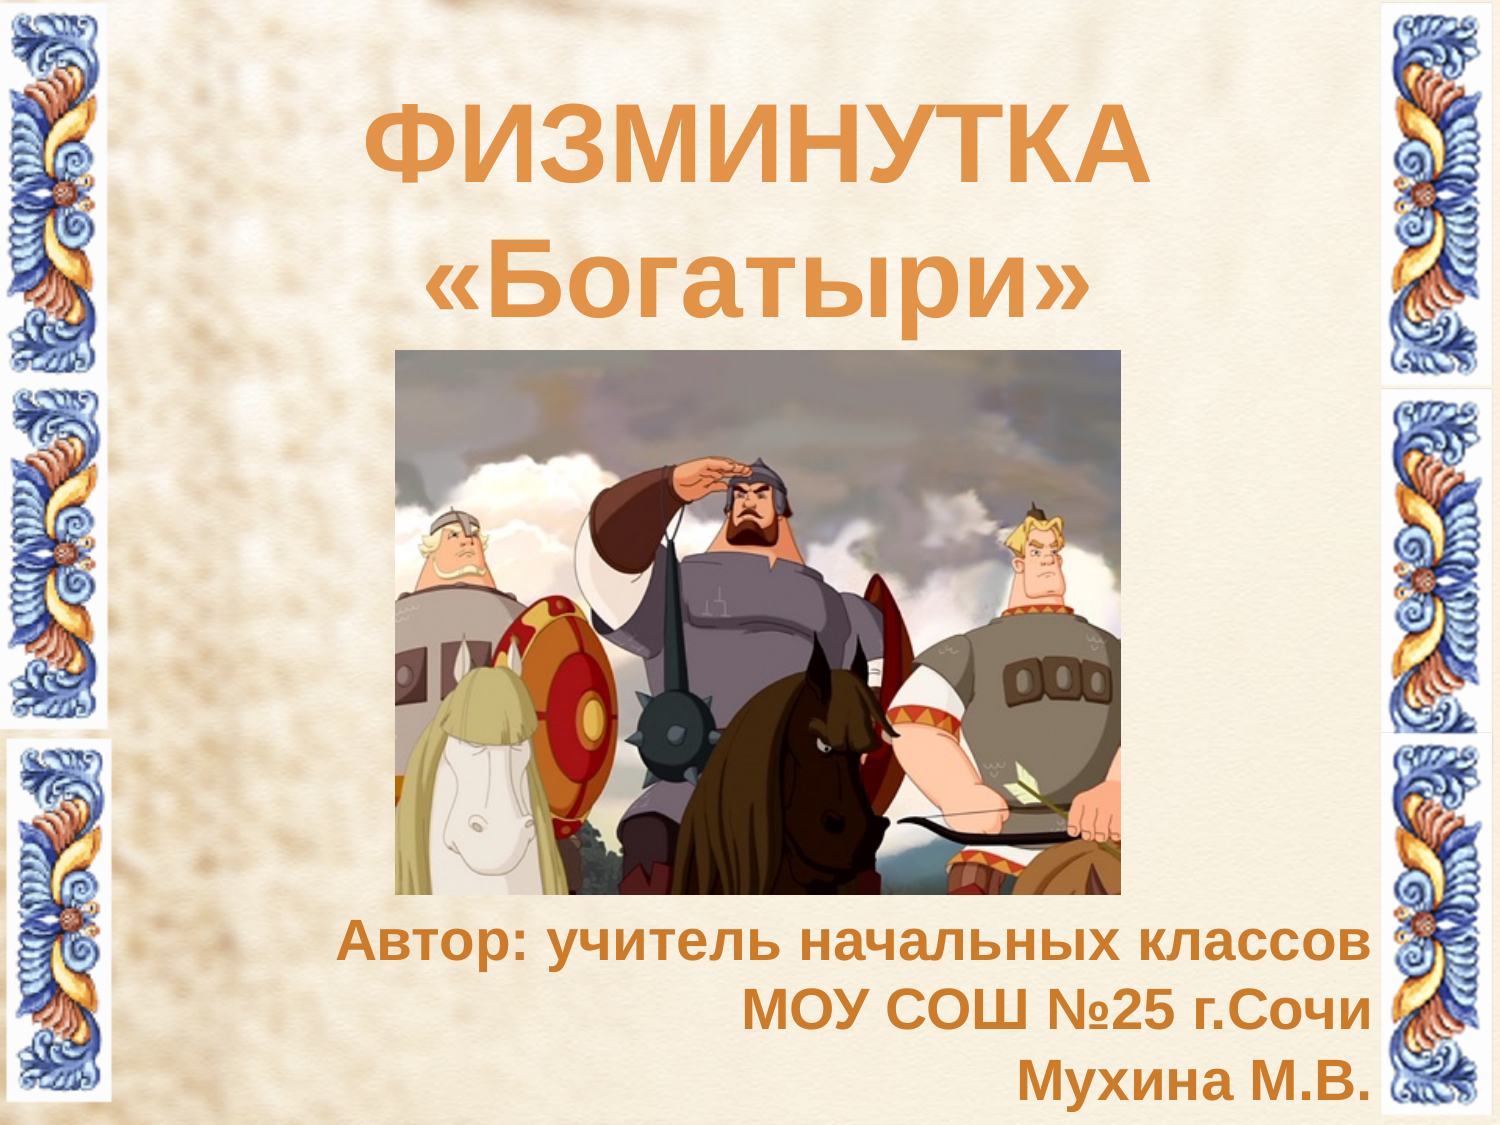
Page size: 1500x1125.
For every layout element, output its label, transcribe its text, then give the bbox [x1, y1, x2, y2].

picture [0, 0, 1500, 1125]
text_box ФИЗМИНУТКА «Богатыри» [347, 62, 1170, 348]
text_box Автор: учитель начальных классов МОУ СОШ №25 г.Сочи Мухина М.В. [111, 894, 1276, 1120]
